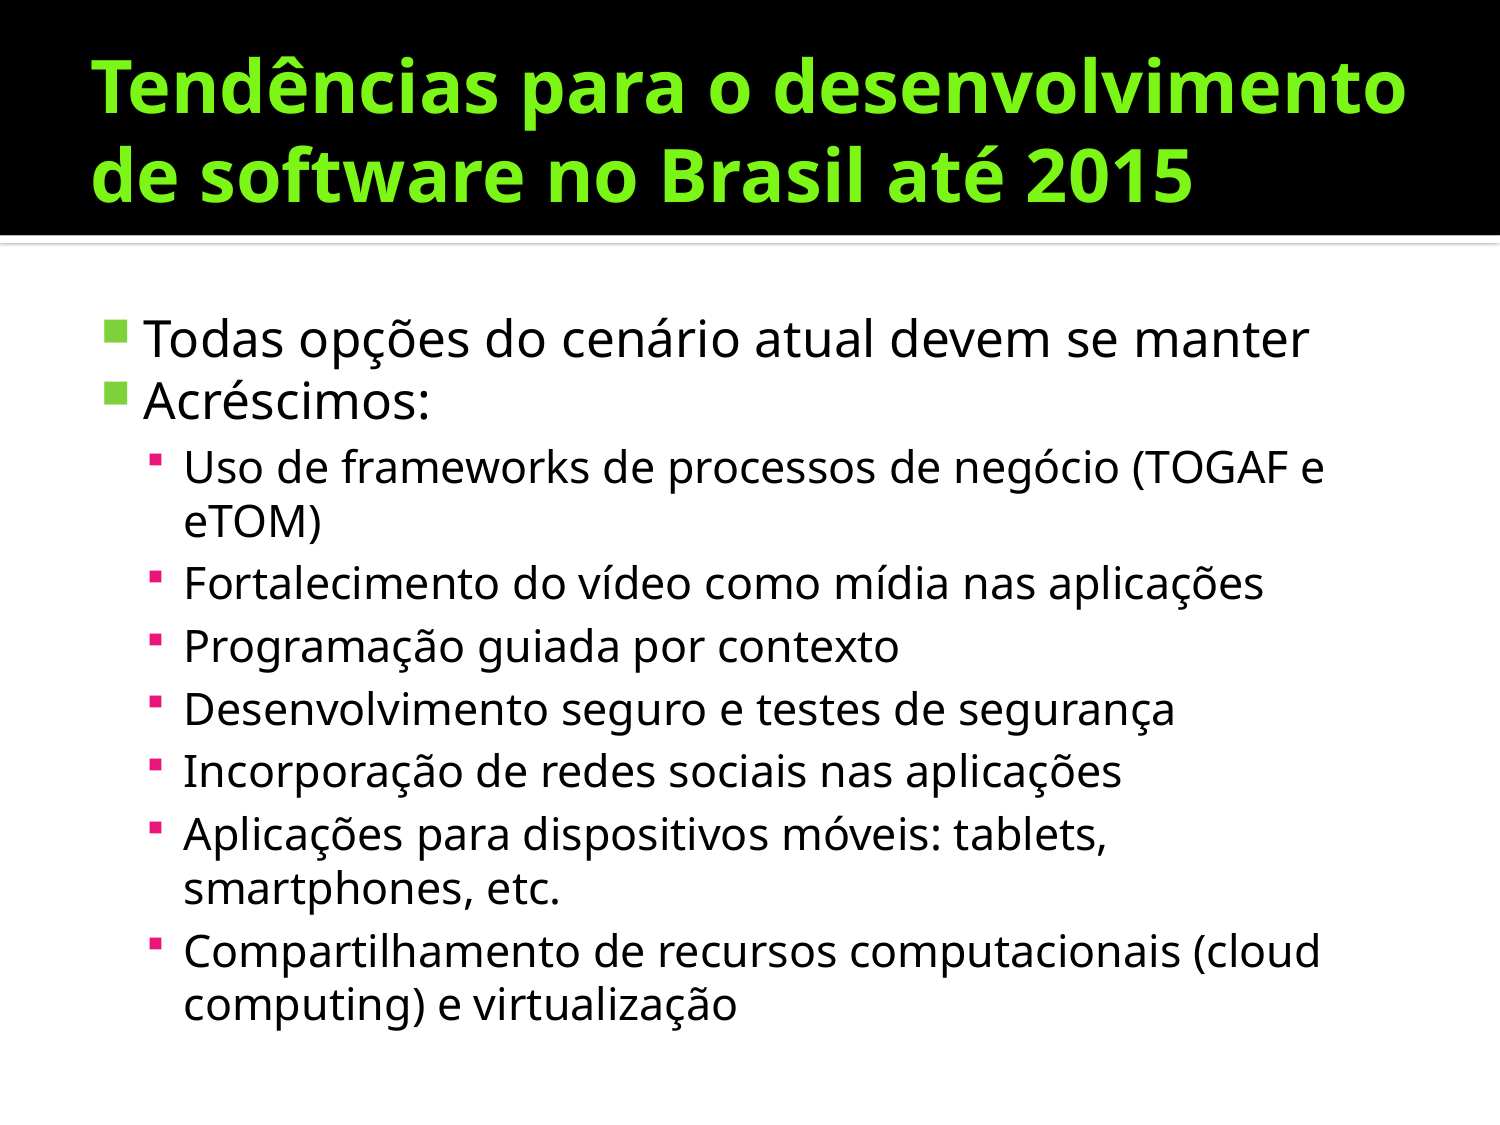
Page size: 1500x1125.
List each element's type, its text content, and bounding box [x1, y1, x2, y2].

title Tendências para o desenvolvimento de software no Brasil até 2015 [75, 25, 1425, 231]
list Todas opções do cenário atual devem se manter Acréscimos: Uso de frameworks de processos de negócio (TOGAF e eTOM) Fortalecimento do vídeo como mídia nas aplicações Programação guiada por contexto Desenvolvimento seguro e testes de segurança Incorporação de redes sociais nas aplicações Aplicações para dispositivos móveis: tablets, smartphones, etc. Compartilhamento de recursos computacionais (cloud computing) e virtualização [75, 291, 1425, 1050]
